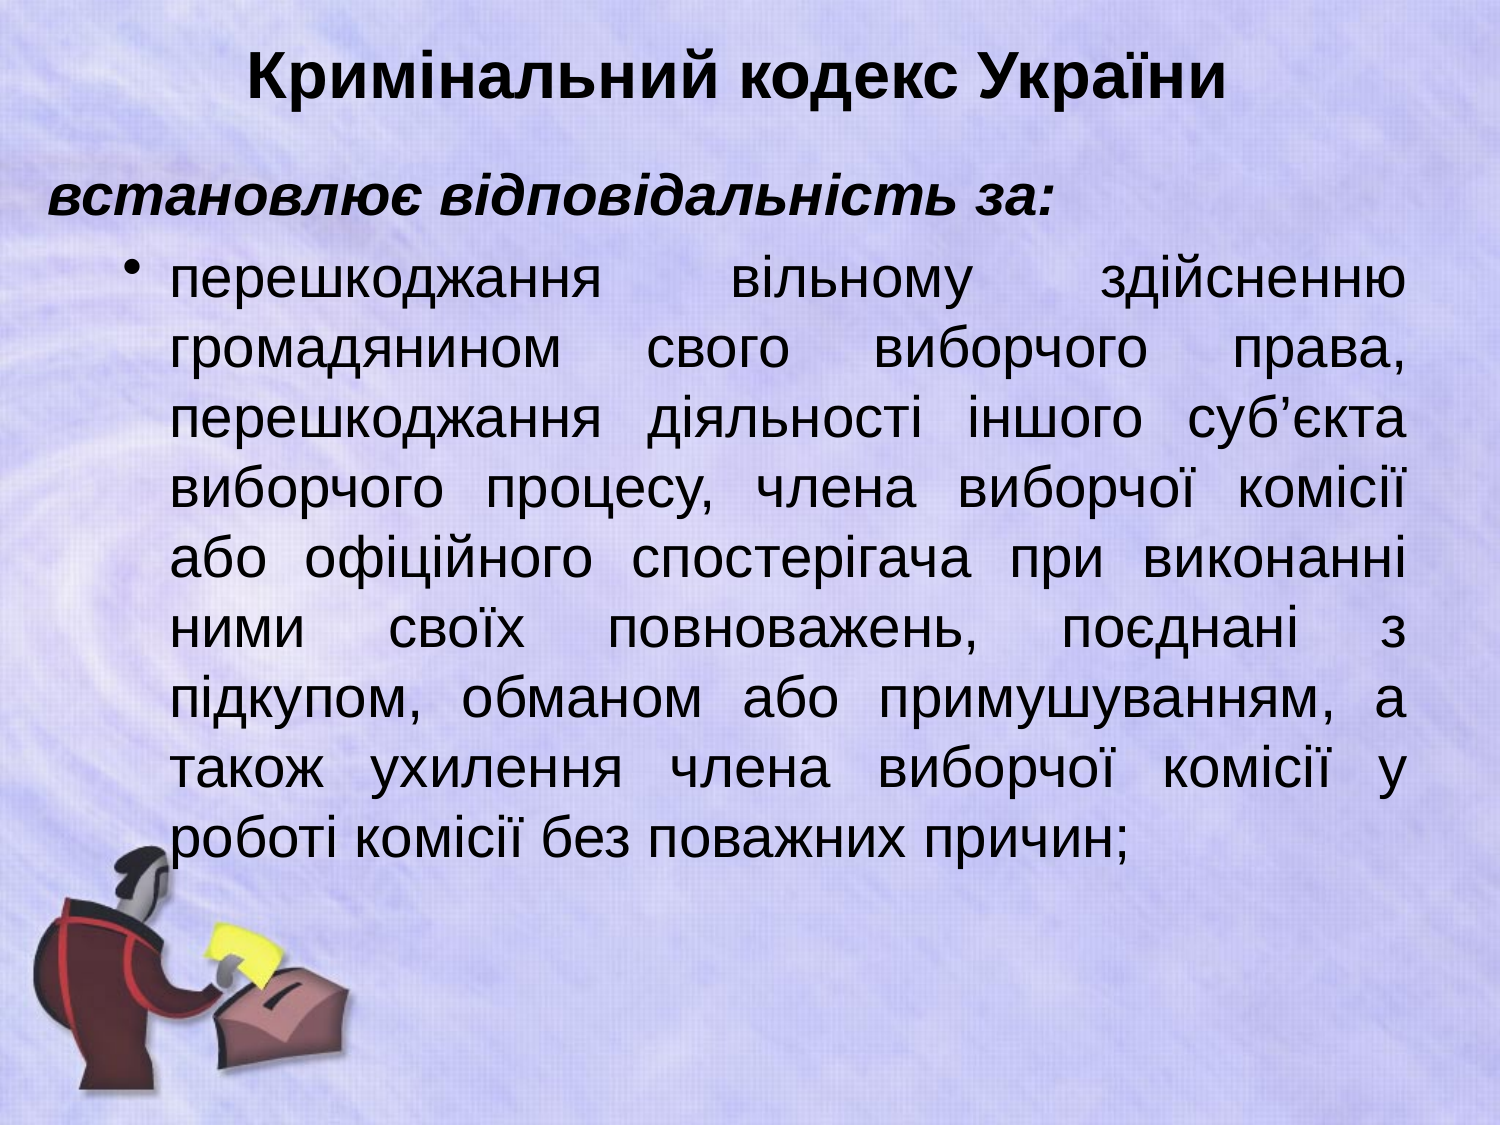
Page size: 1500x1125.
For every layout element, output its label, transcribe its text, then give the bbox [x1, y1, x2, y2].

list встановлює відповідальність за: перешкоджання вільному здійсненню громадянином свого виборчого права, перешкоджання діяльності іншого суб’єкта виборчого процесу, члена виборчої комісії або офіційного спостерігача при виконанні ними своїх повноважень, поєднані з підкупом, обманом або примушуванням, а також ухилення члена виборчої комісії у роботі комісії без поважних причин; [32, 149, 1424, 900]
picture [0, 0, 1500, 1125]
title Кримінальний кодекс України [26, 0, 1468, 120]
